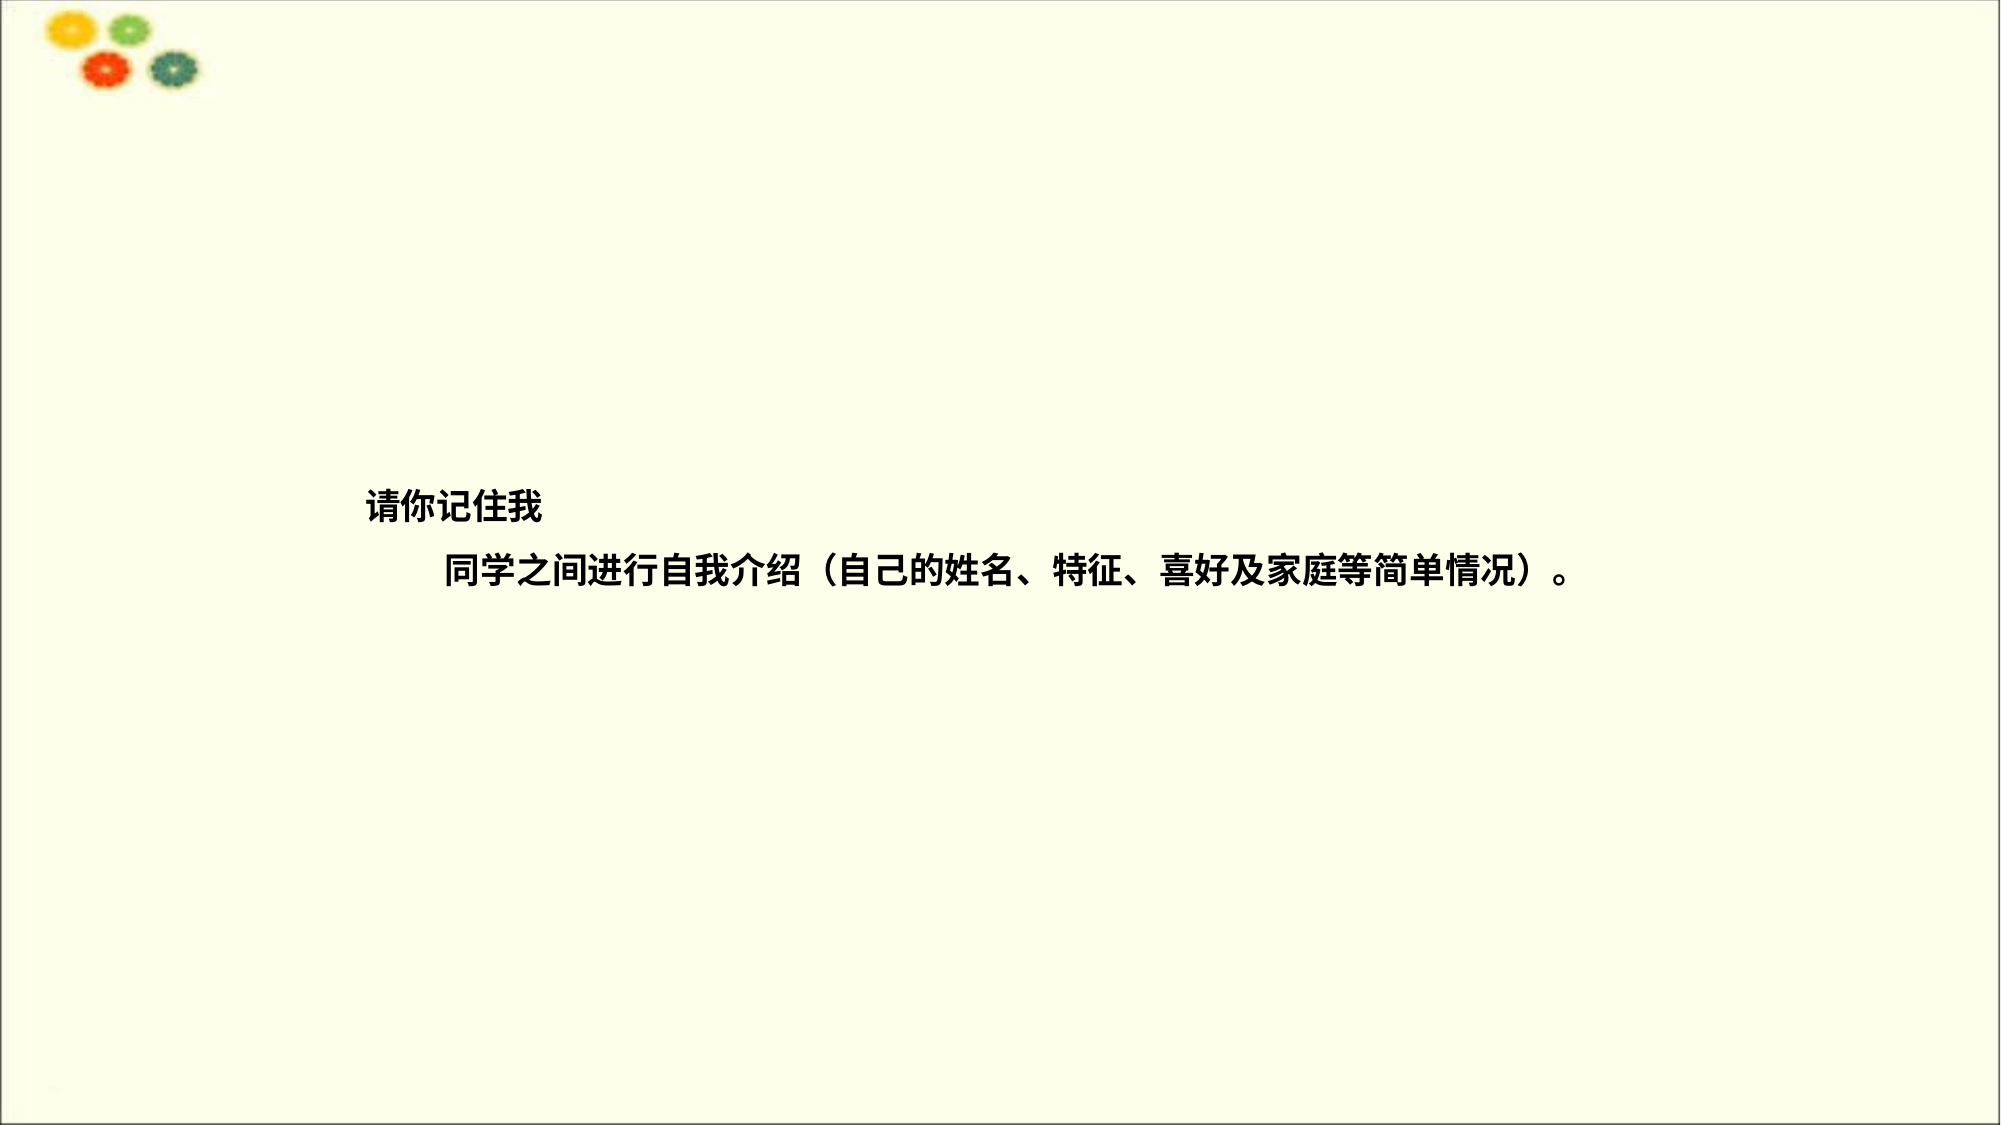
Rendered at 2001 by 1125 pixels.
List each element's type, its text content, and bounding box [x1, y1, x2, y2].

title 请你记住我 同学之间进行自我介绍（自己的姓名、特征、喜好及家庭等简单情况）。 [350, 432, 1701, 621]
picture [0, 0, 2001, 1125]
